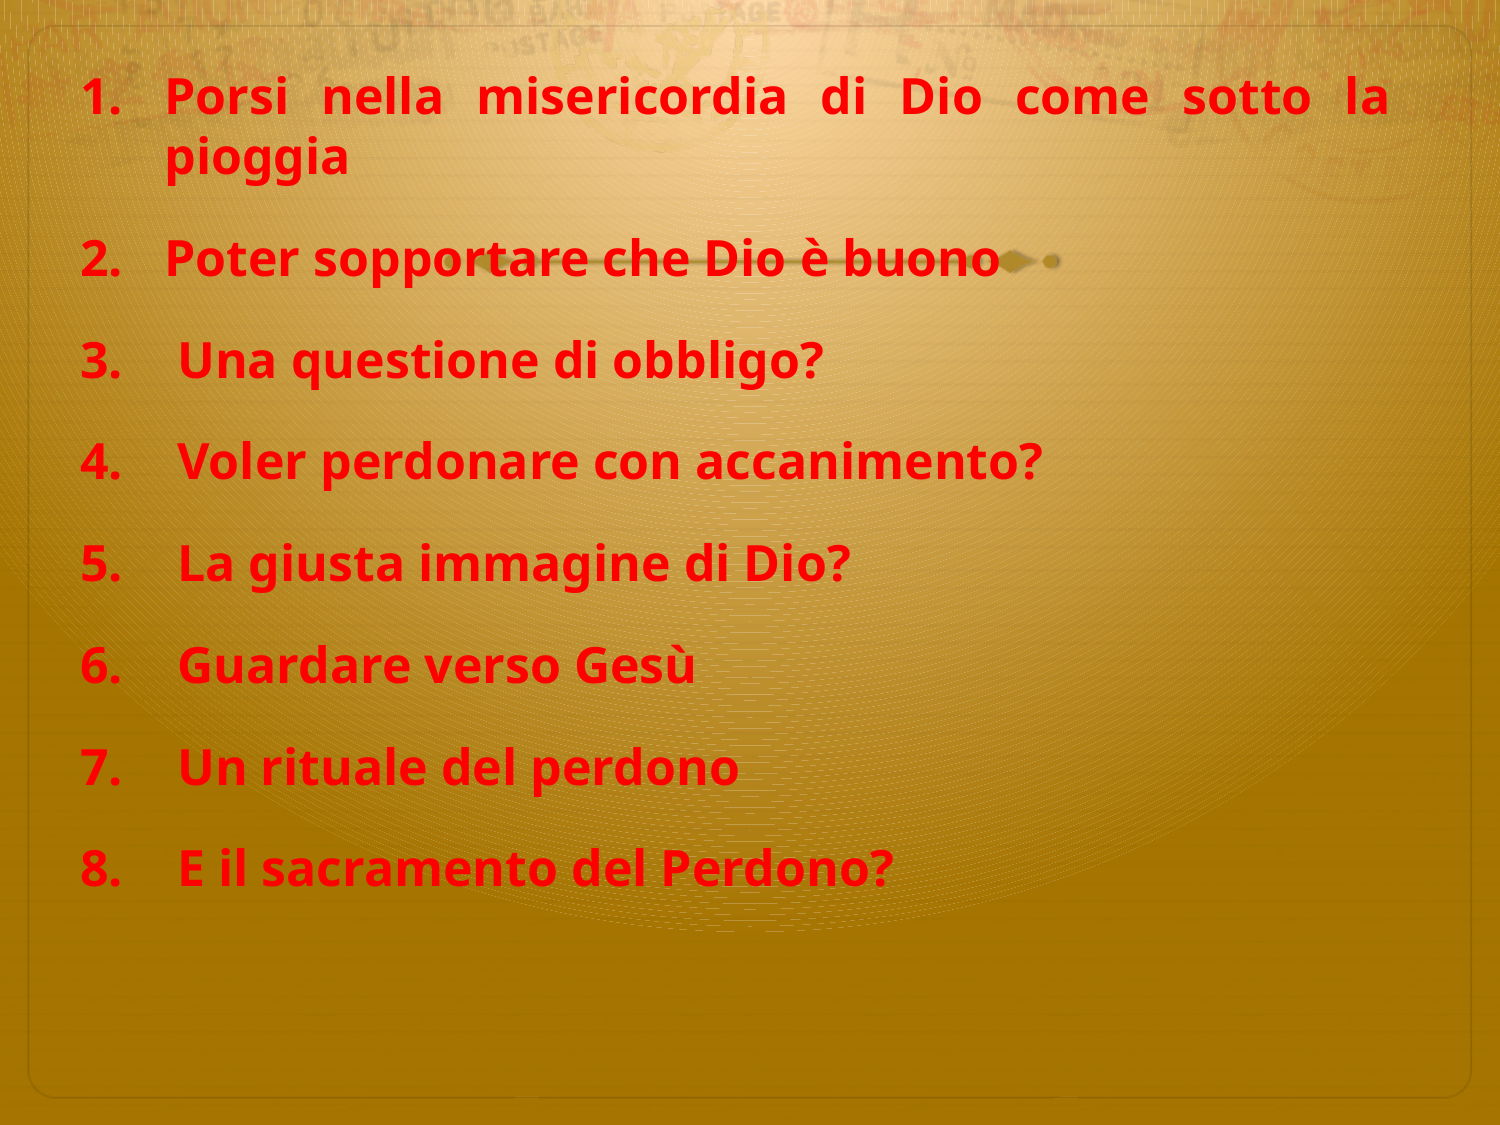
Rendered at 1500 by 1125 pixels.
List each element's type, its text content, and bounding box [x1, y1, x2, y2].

list Porsi nella misericordia di Dio come sotto la pioggia Poter sopportare che Dio è buono Una questione di obbligo? Voler perdonare con accanimento? La giusta immagine di Dio? Guardare verso Gesù Un rituale del perdono E il sacramento del Perdono? [65, 57, 1407, 1068]
picture [0, 0, 1500, 1125]
